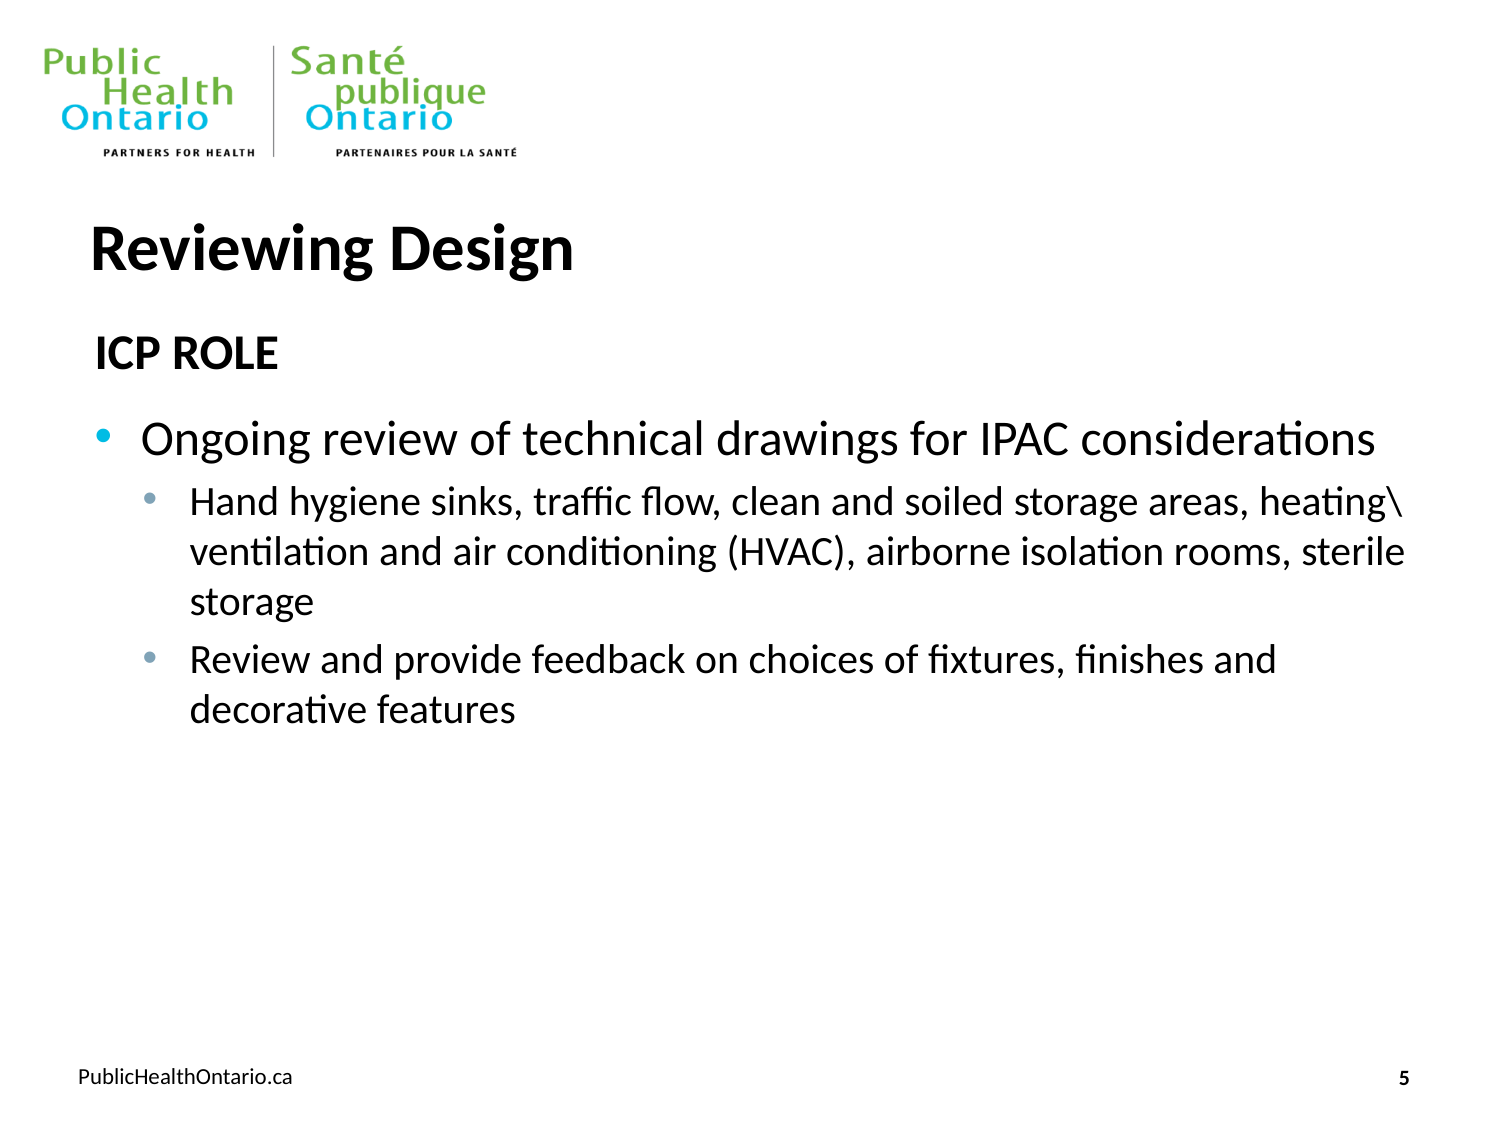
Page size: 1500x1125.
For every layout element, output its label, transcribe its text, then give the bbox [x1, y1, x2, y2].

list ICP role Ongoing review of technical drawings for IPAC considerations Hand hygiene sinks, traffic flow, clean and soiled storage areas, heating\ventilation and air conditioning (HVAC), airborne isolation rooms, sterile storage Review and provide feedback on choices of fixtures, finishes and decorative features [79, 312, 1430, 1038]
slide_number 5 [1287, 1057, 1425, 1096]
picture [37, 37, 525, 165]
title Reviewing Design [75, 187, 1425, 300]
